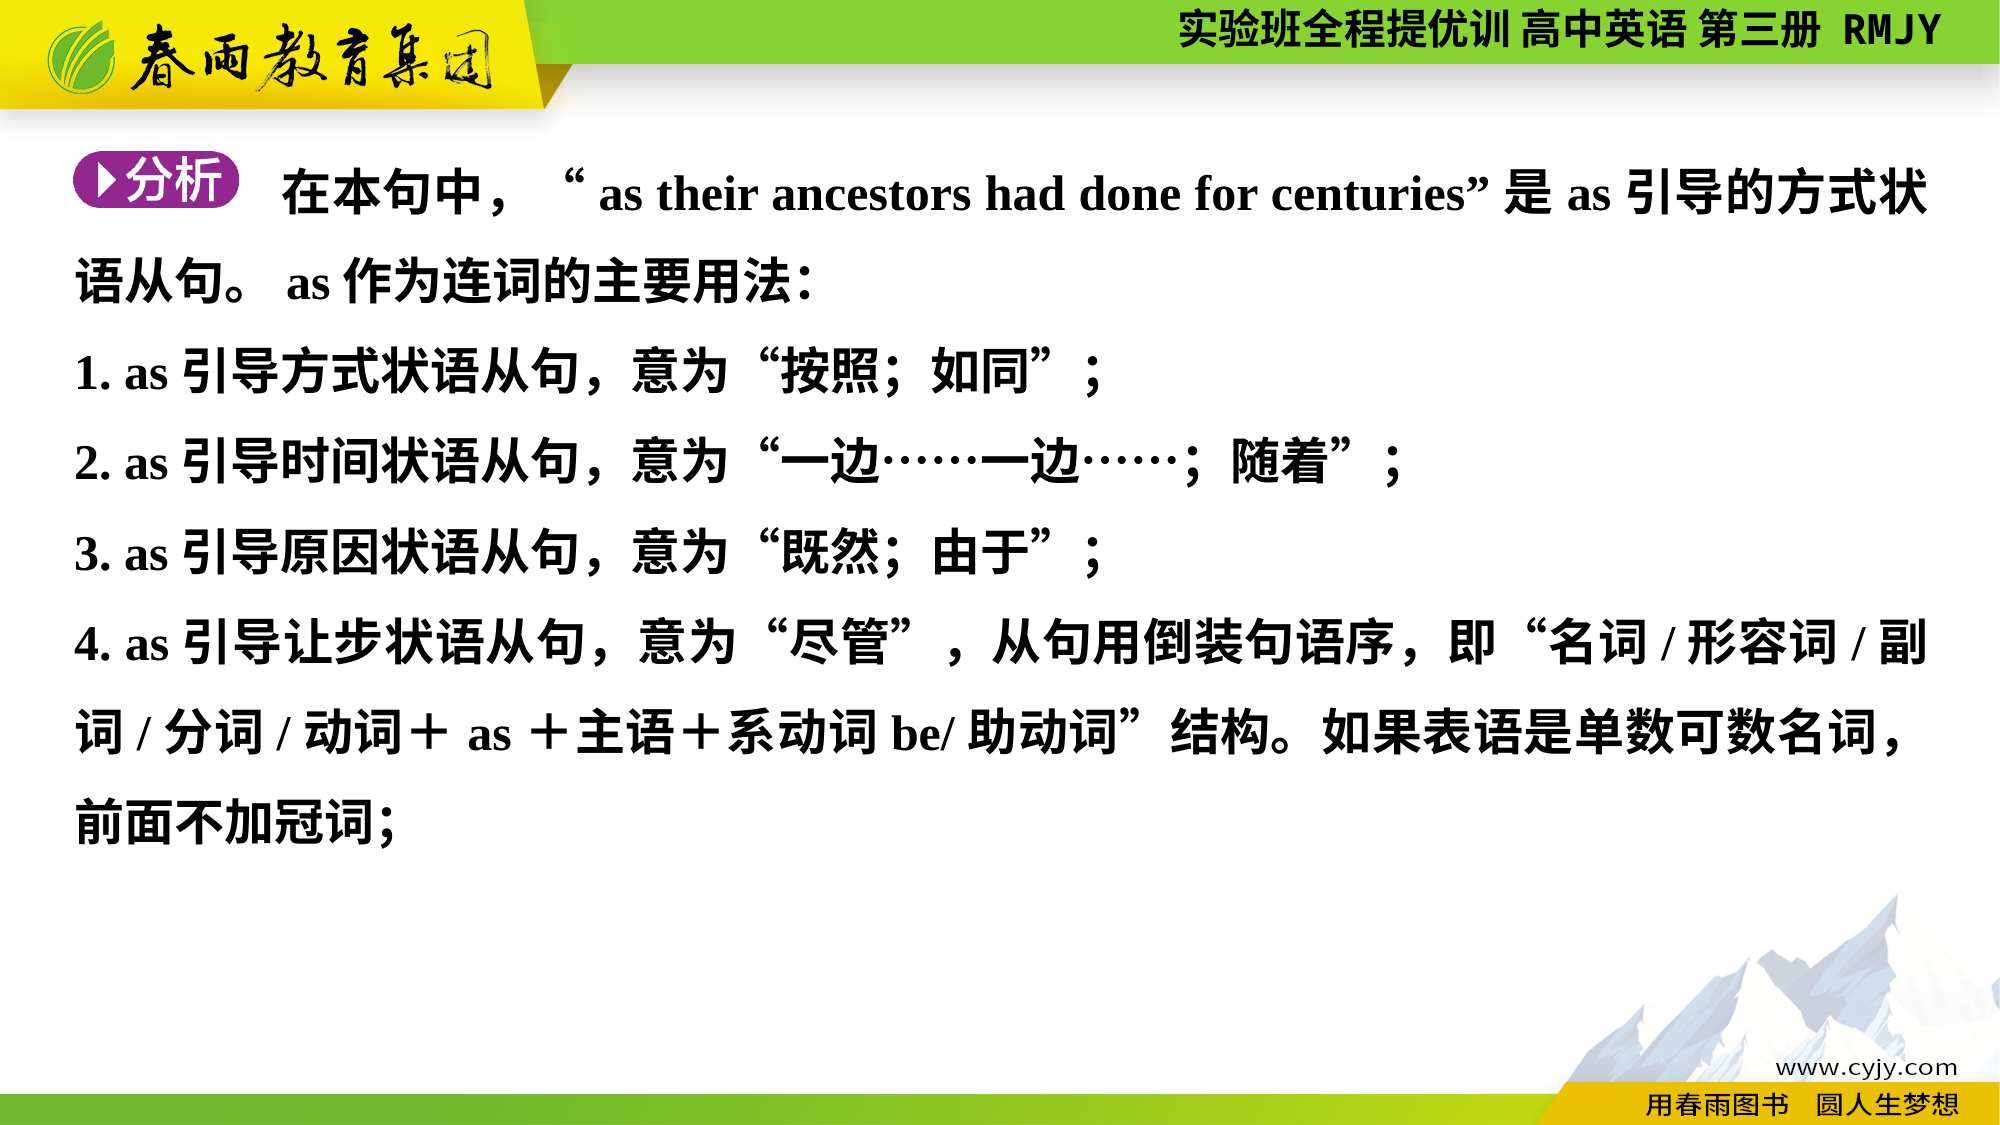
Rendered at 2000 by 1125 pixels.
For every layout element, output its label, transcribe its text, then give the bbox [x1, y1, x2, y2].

picture [0, 0, 2000, 1125]
list 在本句中，“as their ancestors had done for centuries”是as引导的方式状语从句。as作为连词的主要用法： 1. as引导方式状语从句，意为“按照；如同”； 2. as引导时间状语从句，意为“一边……一边……；随着”； 3. as引导原因状语从句，意为“既然；由于”； 4. as引导让步状语从句，意为“尽管”，从句用倒装句语序，即“名词/形容词/副词/分词/动词＋as＋主语＋系动词be/助动词”结构。如果表语是单数可数名词，前面不加冠词； [59, 122, 1944, 854]
